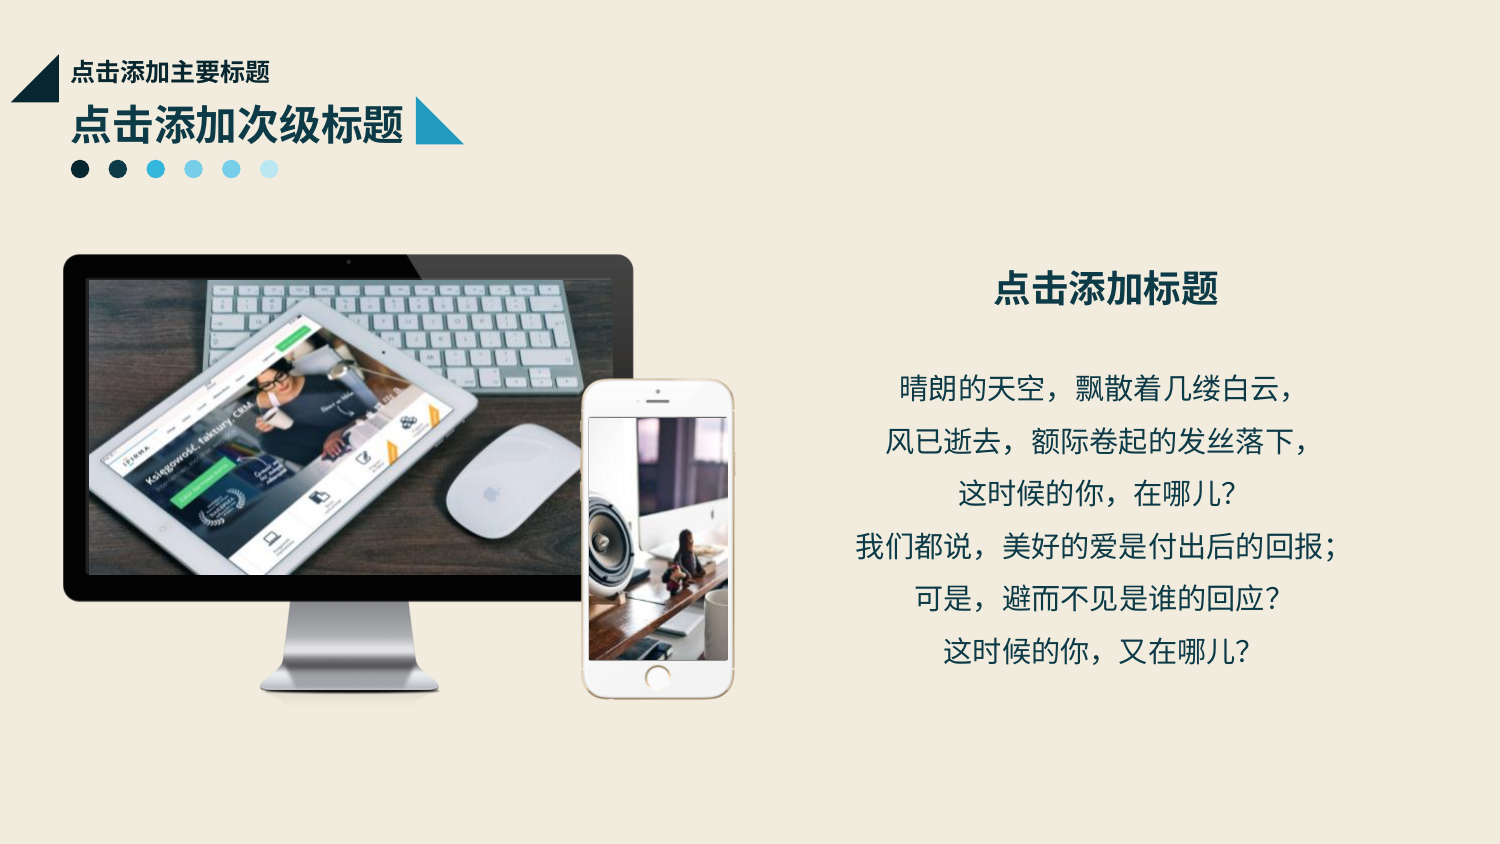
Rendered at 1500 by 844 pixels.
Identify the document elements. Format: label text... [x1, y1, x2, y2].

text_box 晴朗的天空，飘散着几缕白云， 风已逝去，额际卷起的发丝落下， 这时候的你，在哪儿？ 我们都说，美好的爱是付出后的回报； 可是，避而不见是谁的回应？ 这时候的你，又在哪儿？ [750, 345, 1459, 676]
picture [0, 236, 751, 718]
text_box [10, 48, 465, 179]
text_box 点击添加标题 [753, 257, 1459, 318]
